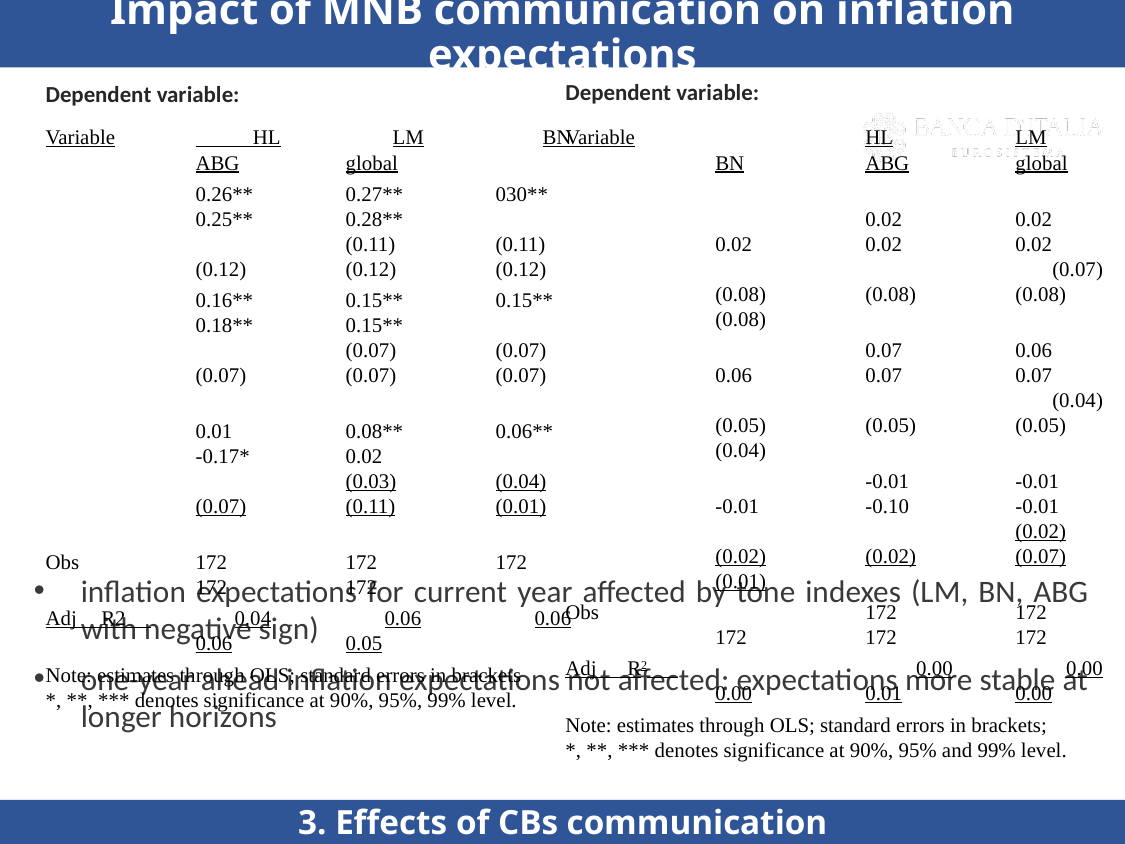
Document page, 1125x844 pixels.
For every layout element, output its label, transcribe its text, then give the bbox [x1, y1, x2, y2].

text_box inflation expectations for current year affected by tone indexes (LM, BN, ABG with negative sign) one-year ahead inflation expectations not affected: expectations more stable at longer horizons [19, 563, 1105, 741]
title Impact of MNB communication on inflation expectations [0, 0, 1125, 68]
picture [863, 112, 1102, 162]
text_box 3. Effects of CBs communication [0, 799, 1125, 844]
